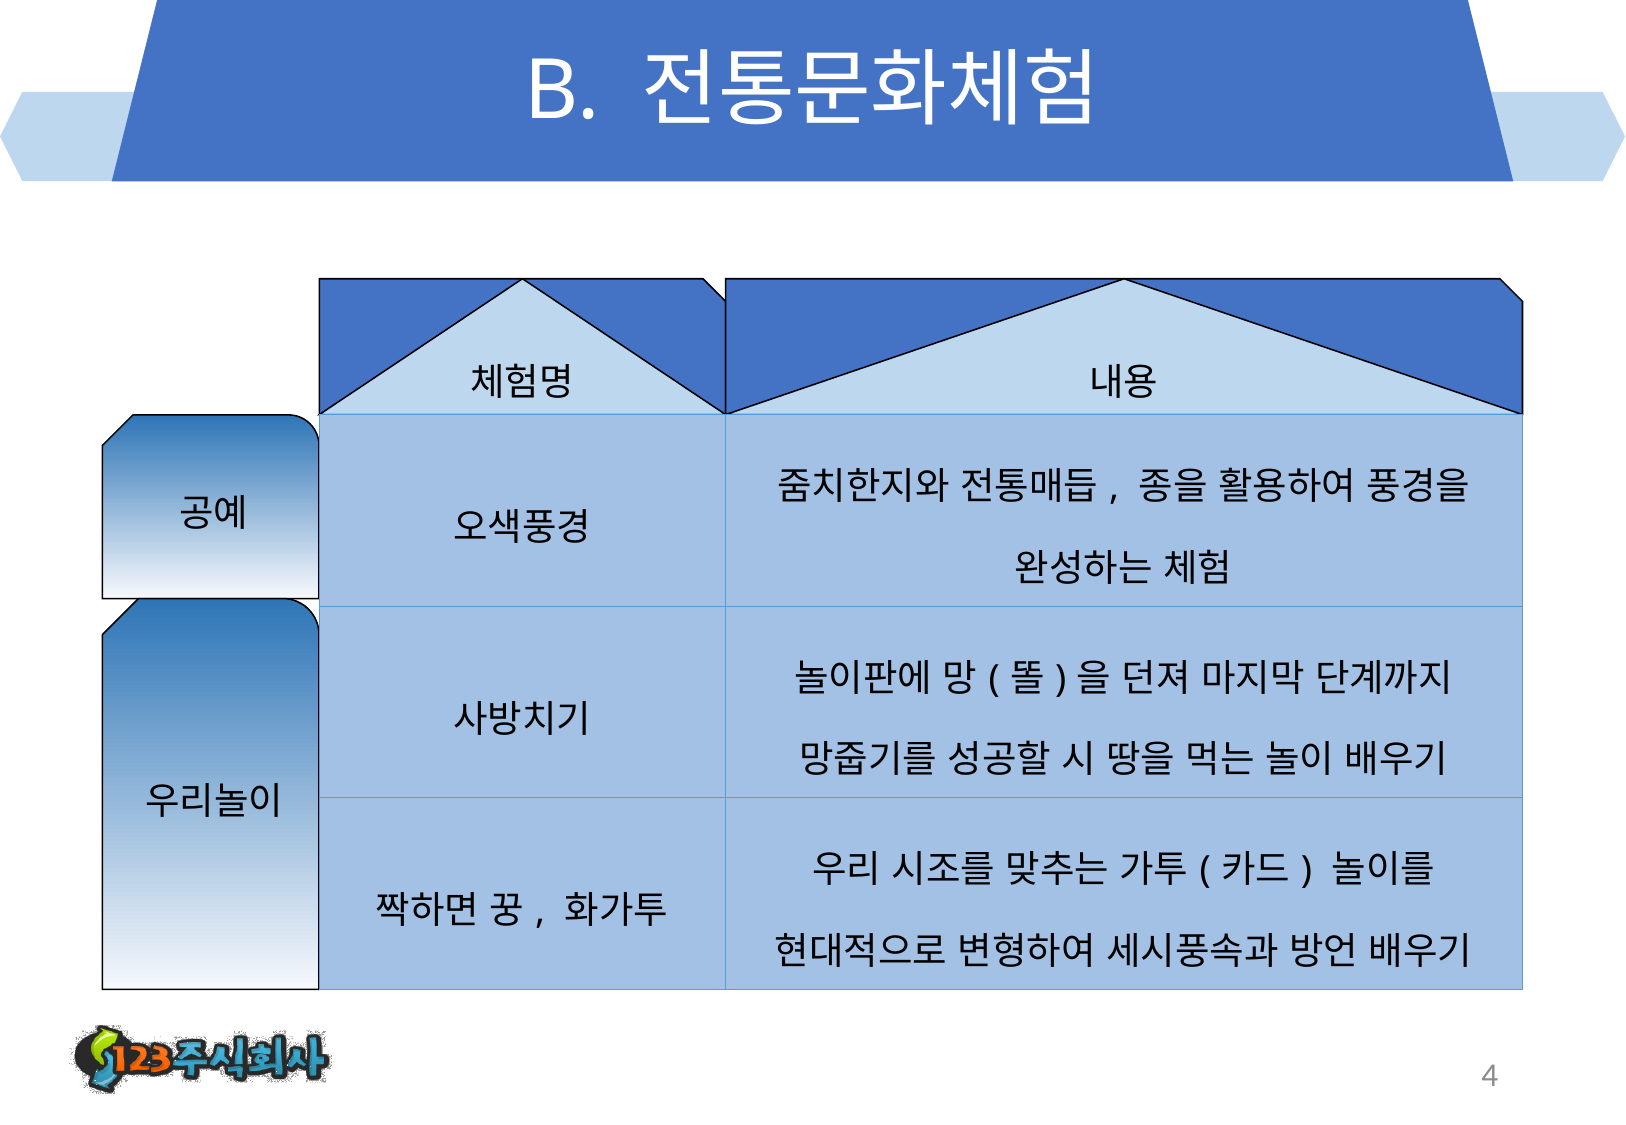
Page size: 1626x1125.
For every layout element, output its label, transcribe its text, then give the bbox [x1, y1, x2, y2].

table_cell 사방치기 [320, 607, 725, 797]
table_header 줌치한지와 전통매듭, 종을 활용하여 풍경을 완성하는 체험 [726, 415, 1522, 606]
table_cell 우리 시조를 맞추는 가투(카드) 놀이를 현대적으로 변형하여 세시풍속과 방언 배우기 [726, 798, 1522, 989]
text_box [524, 277, 724, 411]
text_box 체험명 [315, 277, 724, 416]
table_cell 짝하면 꿍, 화가투 [320, 798, 725, 989]
text_box 내용 [725, 277, 1523, 414]
text_box [318, 277, 521, 413]
text_box 우리놀이 [101, 597, 321, 991]
text_box 공예 [101, 413, 319, 600]
picture [62, 1013, 340, 1103]
title B. 전통문화체험 [0, 3, 1625, 182]
text_box [724, 277, 1123, 414]
slide_number 4 [1147, 1042, 1514, 1103]
table_header 오색풍경 [320, 415, 725, 606]
table_cell 놀이판에 망(똘)을 던져 마지막 단계까지 망줍기를 성공할 시 땅을 먹는 놀이 배우기 [726, 607, 1522, 797]
text_box [1126, 277, 1524, 416]
